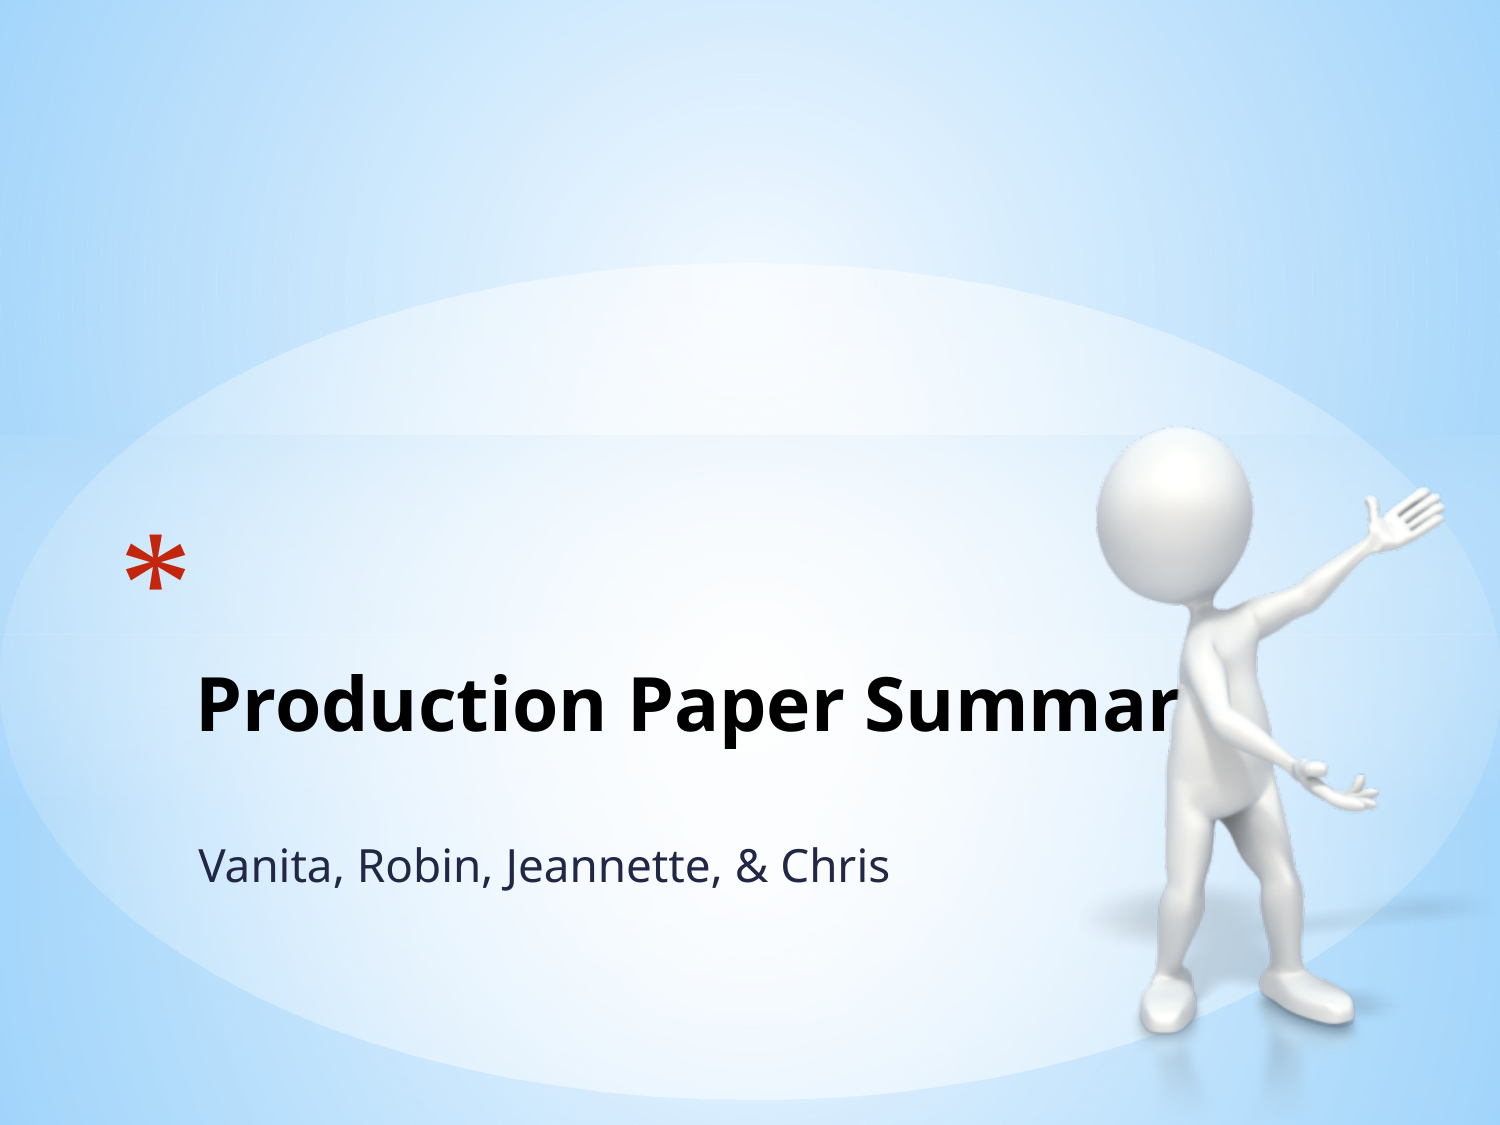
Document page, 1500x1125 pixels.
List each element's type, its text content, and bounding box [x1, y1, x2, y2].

picture [946, 368, 1500, 1125]
picture [143, 385, 718, 668]
subtitle Vanita, Robin, Jeannette, & Chris [183, 828, 940, 974]
title Production Paper Summary [75, 513, 940, 808]
